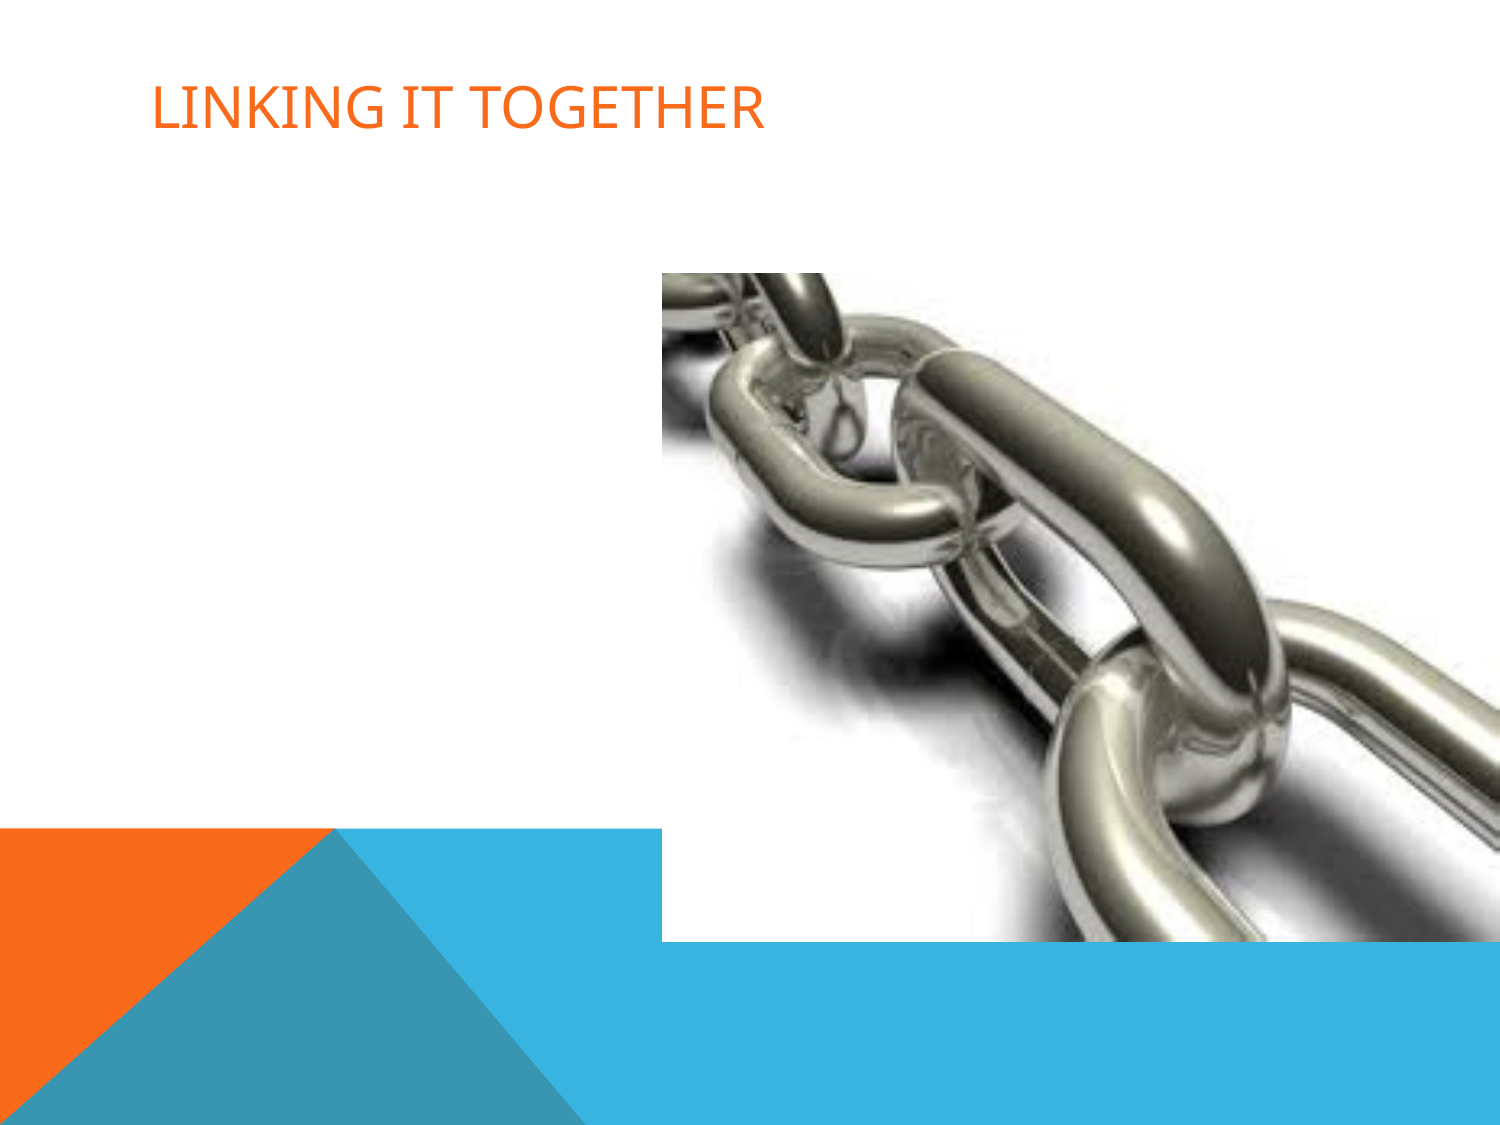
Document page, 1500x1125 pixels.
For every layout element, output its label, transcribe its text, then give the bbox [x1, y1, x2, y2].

picture [662, 273, 1500, 942]
title Linking it together [135, 60, 1369, 150]
